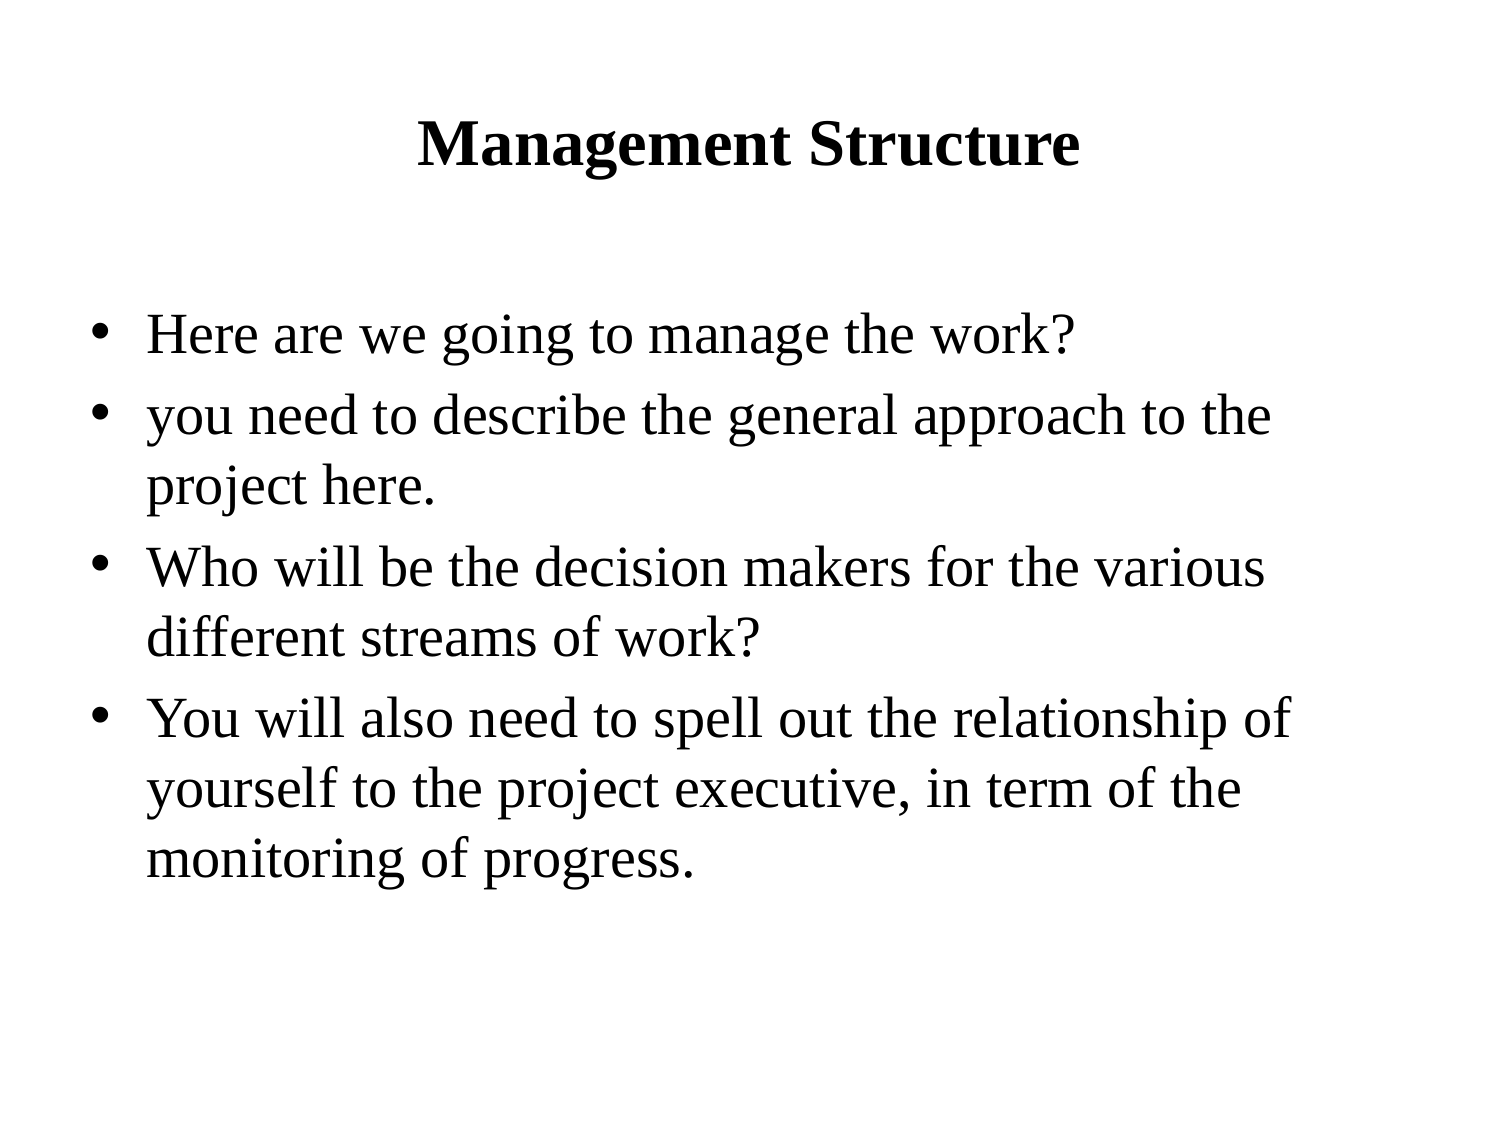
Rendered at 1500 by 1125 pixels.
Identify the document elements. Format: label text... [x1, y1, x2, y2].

title Management Structure [75, 45, 1425, 233]
list Here are we going to manage the work? you need to describe the general approach to the project here. Who will be the decision makers for the various different streams of work? You will also need to spell out the relationship of yourself to the project executive, in term of the monitoring of progress. [75, 287, 1425, 1030]
